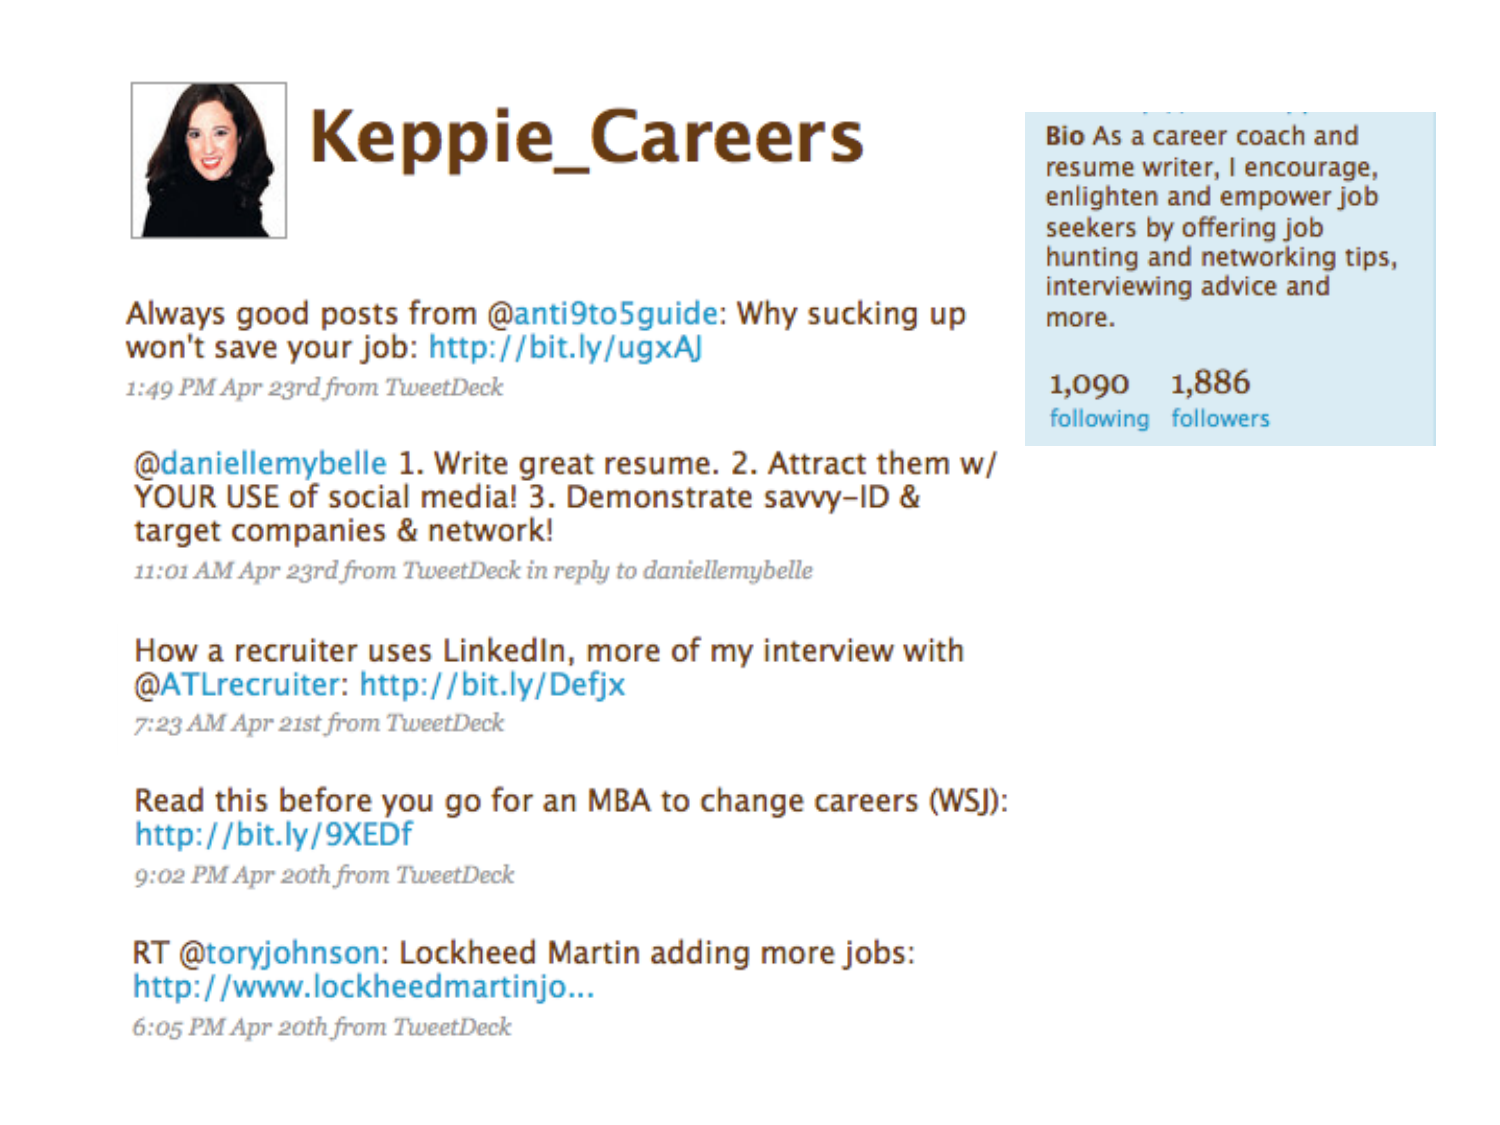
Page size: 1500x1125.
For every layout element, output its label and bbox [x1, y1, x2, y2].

picture [116, 112, 1436, 597]
picture [124, 49, 882, 251]
picture [112, 287, 1013, 415]
picture [116, 774, 1053, 907]
picture [116, 924, 992, 1057]
picture [116, 624, 1101, 755]
